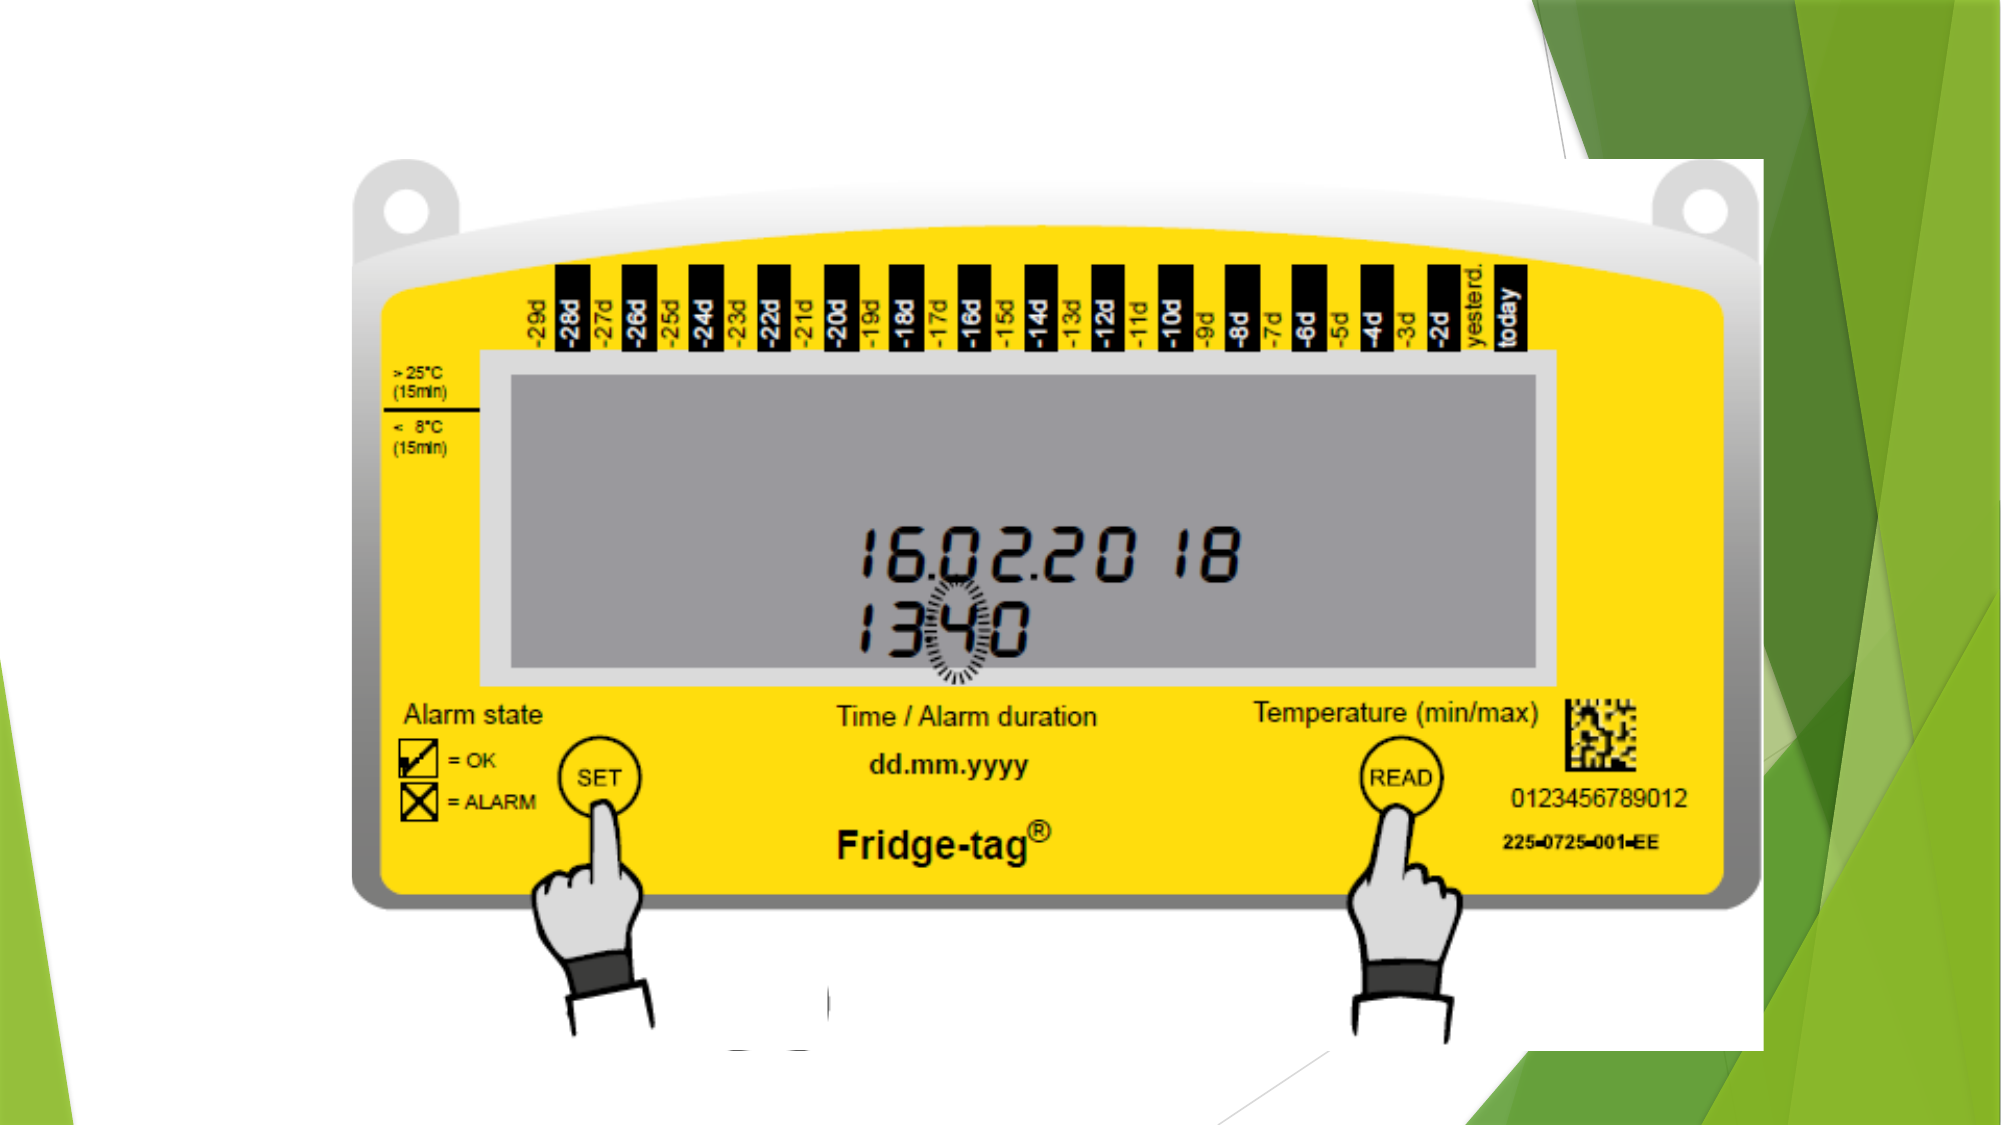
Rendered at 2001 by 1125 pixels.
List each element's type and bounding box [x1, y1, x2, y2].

text_box [351, 158, 1764, 1051]
